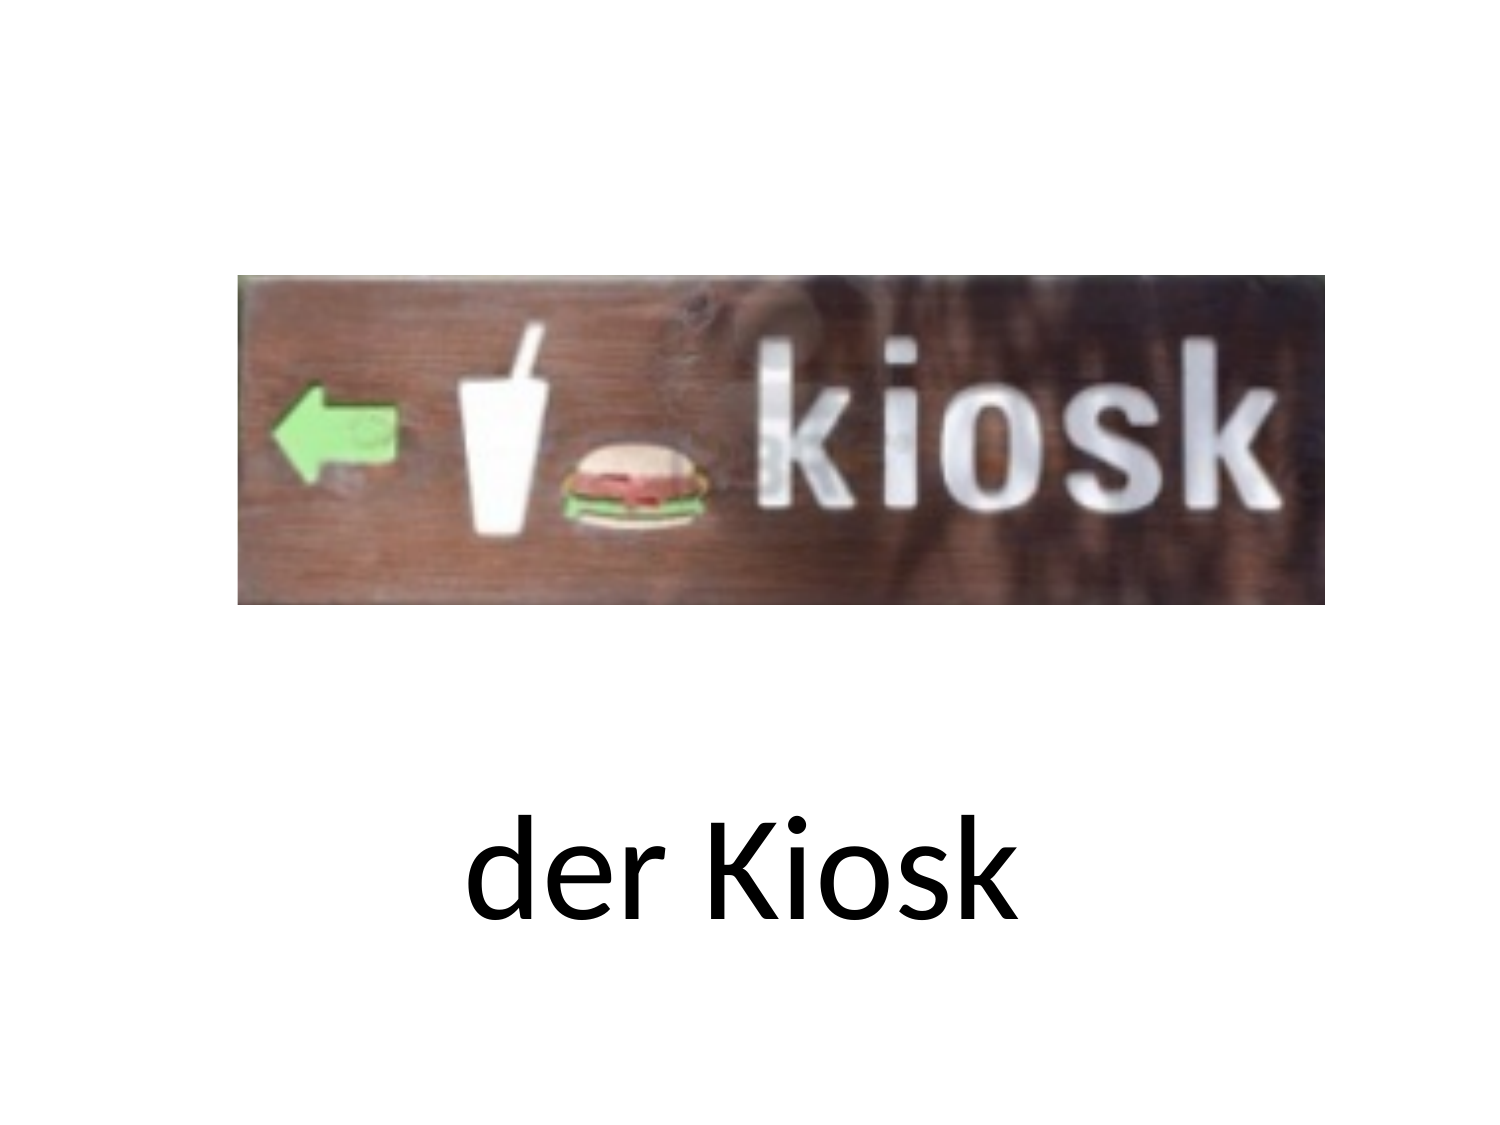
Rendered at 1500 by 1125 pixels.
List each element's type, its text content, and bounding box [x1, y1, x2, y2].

picture [237, 274, 1326, 605]
text_box der Kiosk [0, 762, 1500, 958]
